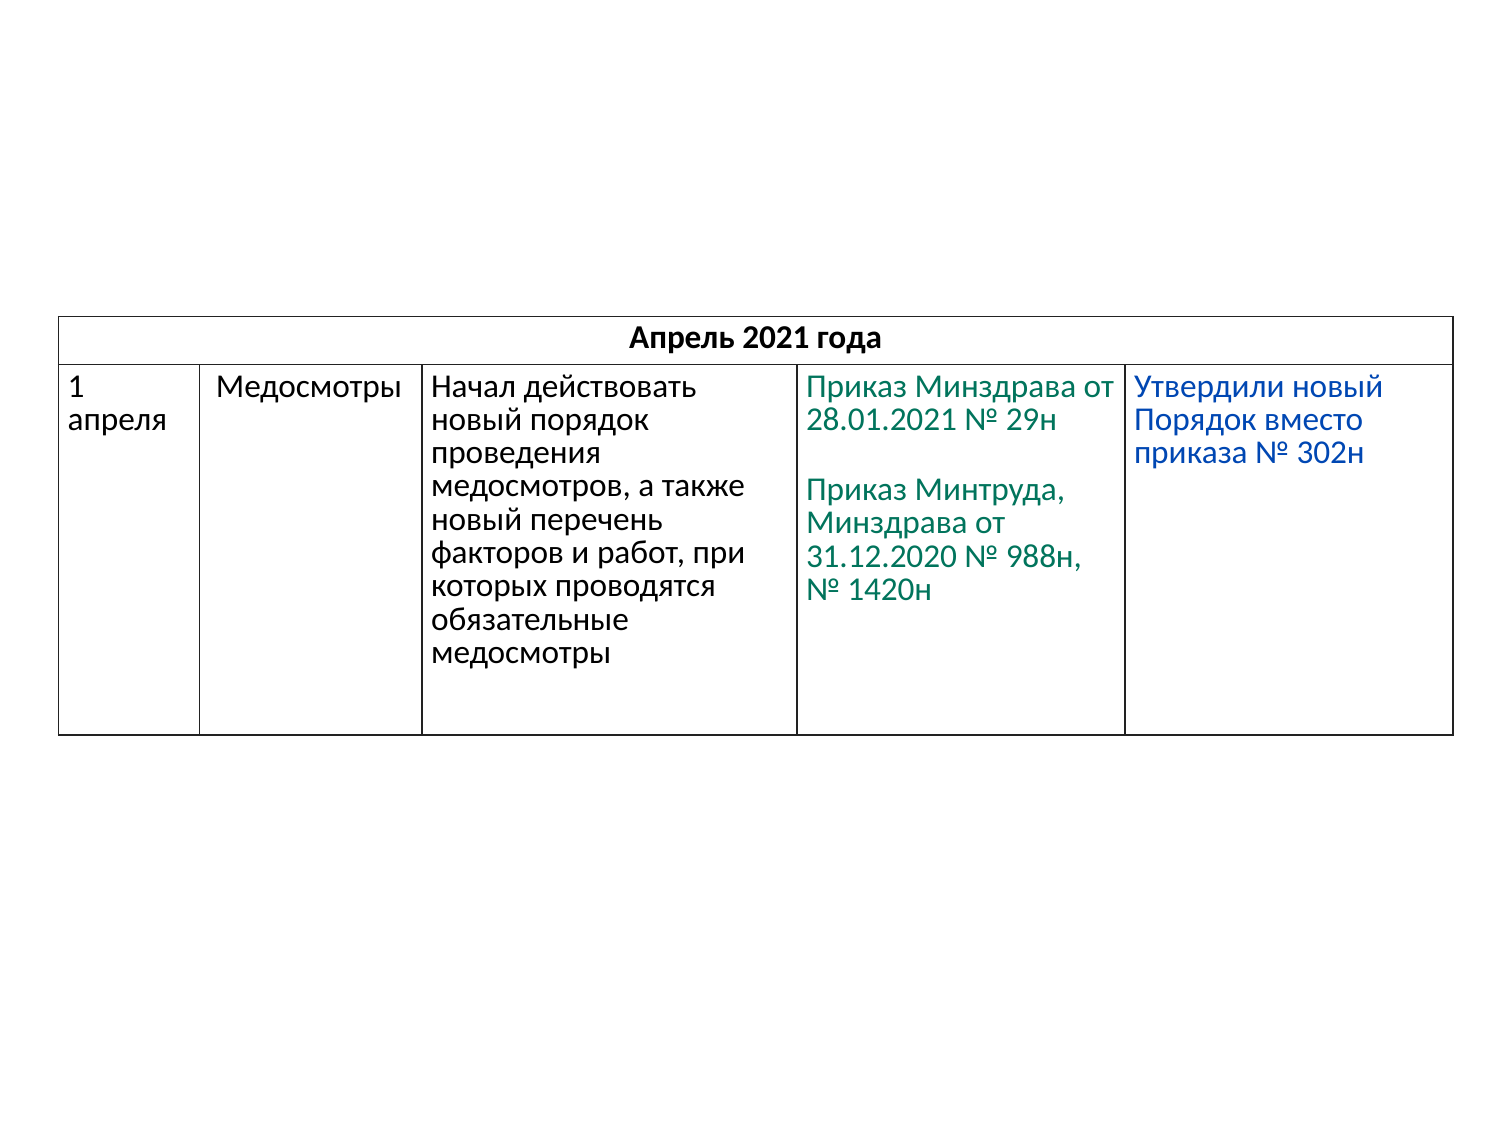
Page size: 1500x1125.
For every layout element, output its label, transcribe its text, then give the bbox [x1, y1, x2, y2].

table_cell Начал действовать новый порядок проведения медосмотров, а также новый перечень факторов и работ, при которых проводятся обязательные медосмотры [423, 365, 796, 734]
table_header Апрель 2021 года [59, 317, 1452, 364]
table_cell Приказ Минздрава от 28.01.2021 № 29н Приказ Минтруда, Минздрава от 31.12.2020 № 988н, № 1420н [798, 365, 1124, 734]
table_cell Утвердили новый Порядок вместо приказа № 302н [1126, 365, 1452, 734]
table_cell Медосмотры [200, 365, 421, 734]
table_cell 1 апреля [59, 365, 199, 734]
